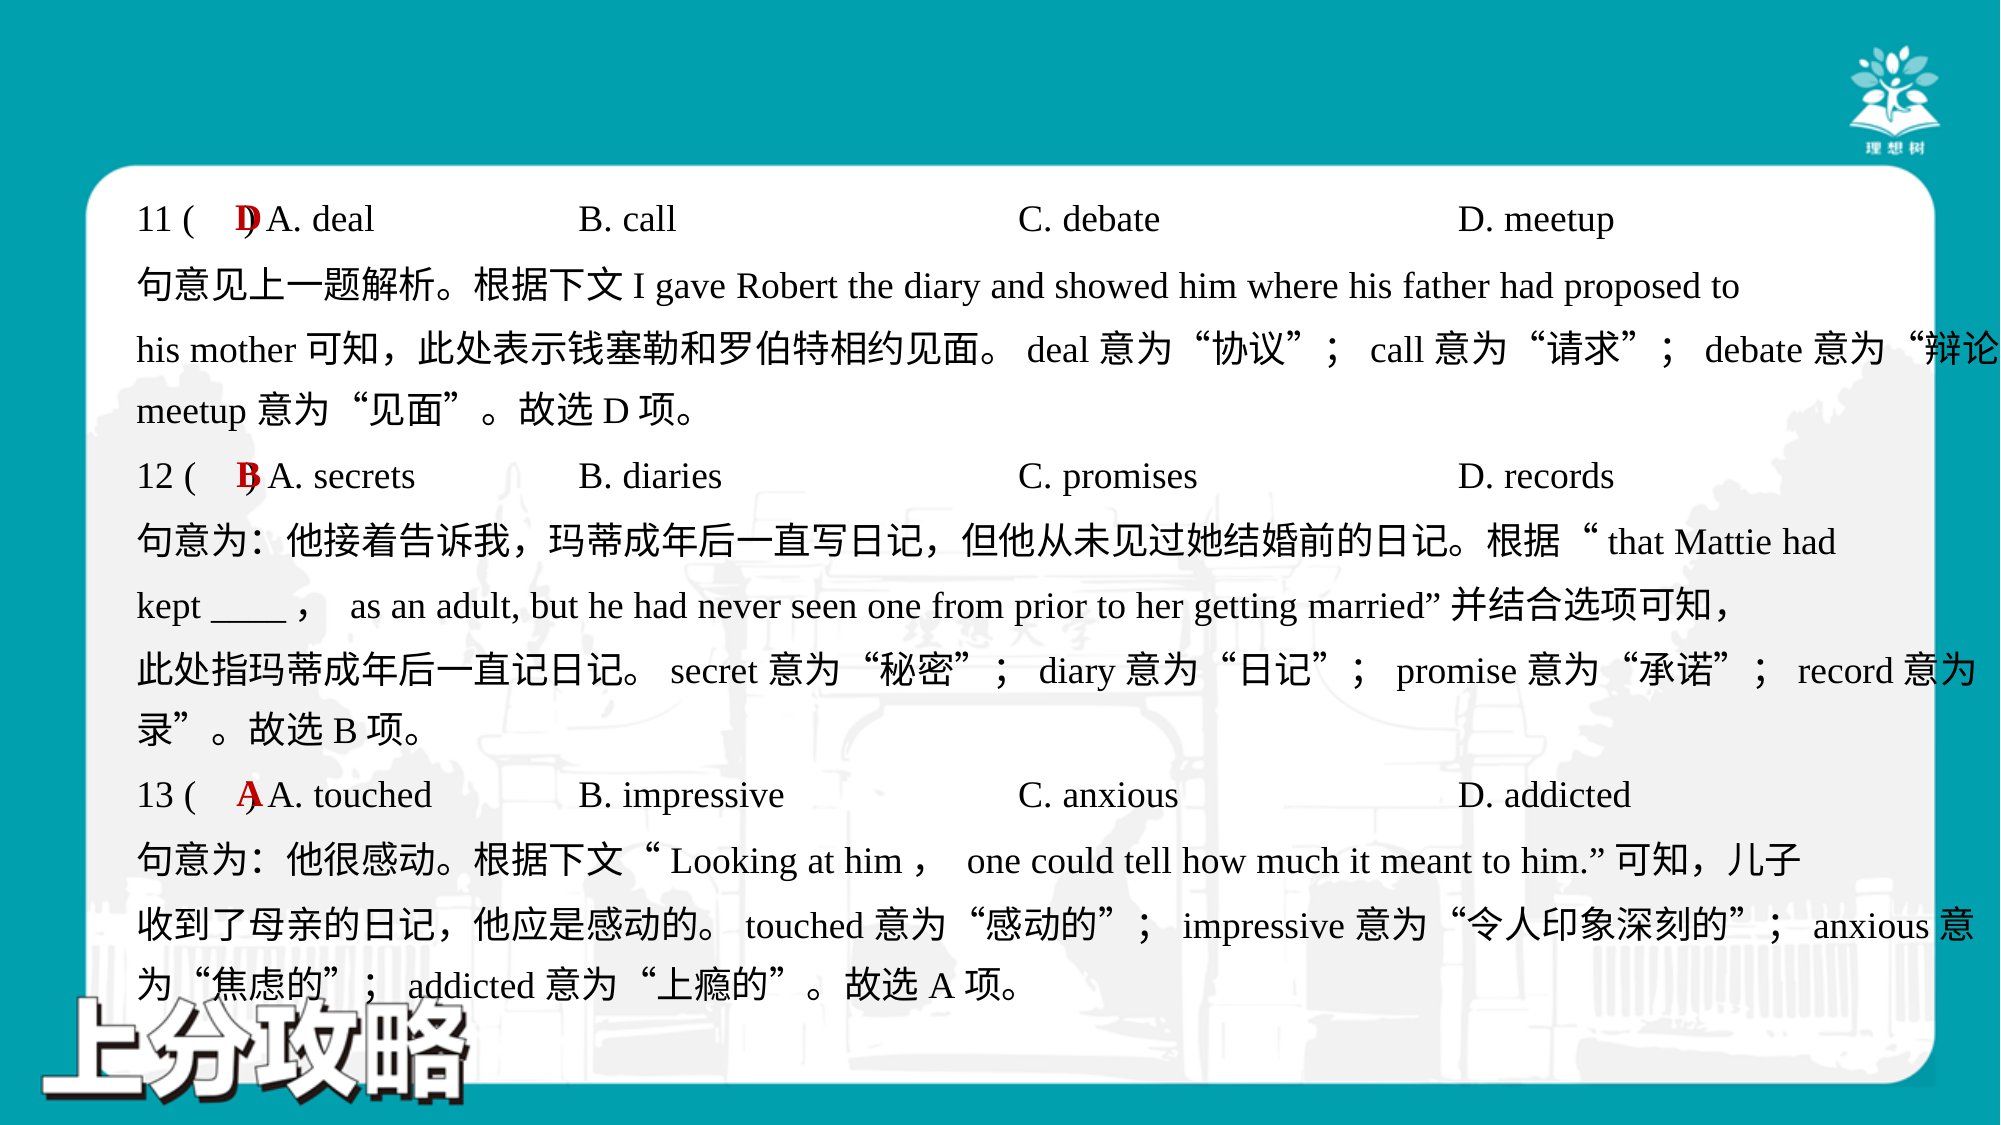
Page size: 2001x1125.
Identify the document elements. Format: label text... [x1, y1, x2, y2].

text_box D [221, 175, 276, 233]
text_box B [222, 432, 276, 490]
picture [0, 0, 2000, 1125]
text_box 句意为：他接着告诉我，玛蒂成年后一直写日记，但他从未见过她结婚前的日记。根据“that Mattie had kept ____， as an adult, but he had never seen one from prior to her getting married”并结合选项可知， 此处指玛蒂成年后一直记日记。secret意为“秘密”；diary意为“日记”；promise意为“承诺”；record意为“记 录”。故选B项。 [136, 497, 1865, 746]
text_box 11 ( ) A. deal B. call C. debate D. meetup [276, 176, 1865, 233]
text_box 12 ( ) A. secrets B. diaries C. promises D. records [276, 433, 1865, 490]
text_box 句意为：他很感动。根据下文“Looking at him， one could tell how much it meant to him.”可知，儿子 收到了母亲的日记，他应是感动的。touched意为“感动的”；impressive意为“令人印象深刻的”；anxious意 为“焦虑的”；addicted意为“上瘾的”。故选A项。 [136, 816, 1865, 1001]
text_box A [222, 751, 278, 809]
text_box 13 ( ) A. touched B. impressive C. anxious D. addicted [278, 753, 1865, 809]
text_box 11 ( ) A. deal B. call C. debate D. meetup [136, 176, 221, 233]
text_box 12 ( ) A. secrets B. diaries C. promises D. records [136, 433, 222, 490]
text_box 13 ( ) A. touched B. impressive C. anxious D. addicted [136, 753, 222, 809]
text_box 句意见上一题解析。根据下文I gave Robert the diary and showed him where his father had proposed to his mother可知，此处表示钱塞勒和罗伯特相约见面。deal意为“协议”；call意为“请求”；debate意为“辩论”； meetup意为“见面”。故选D项。 [136, 241, 1865, 426]
